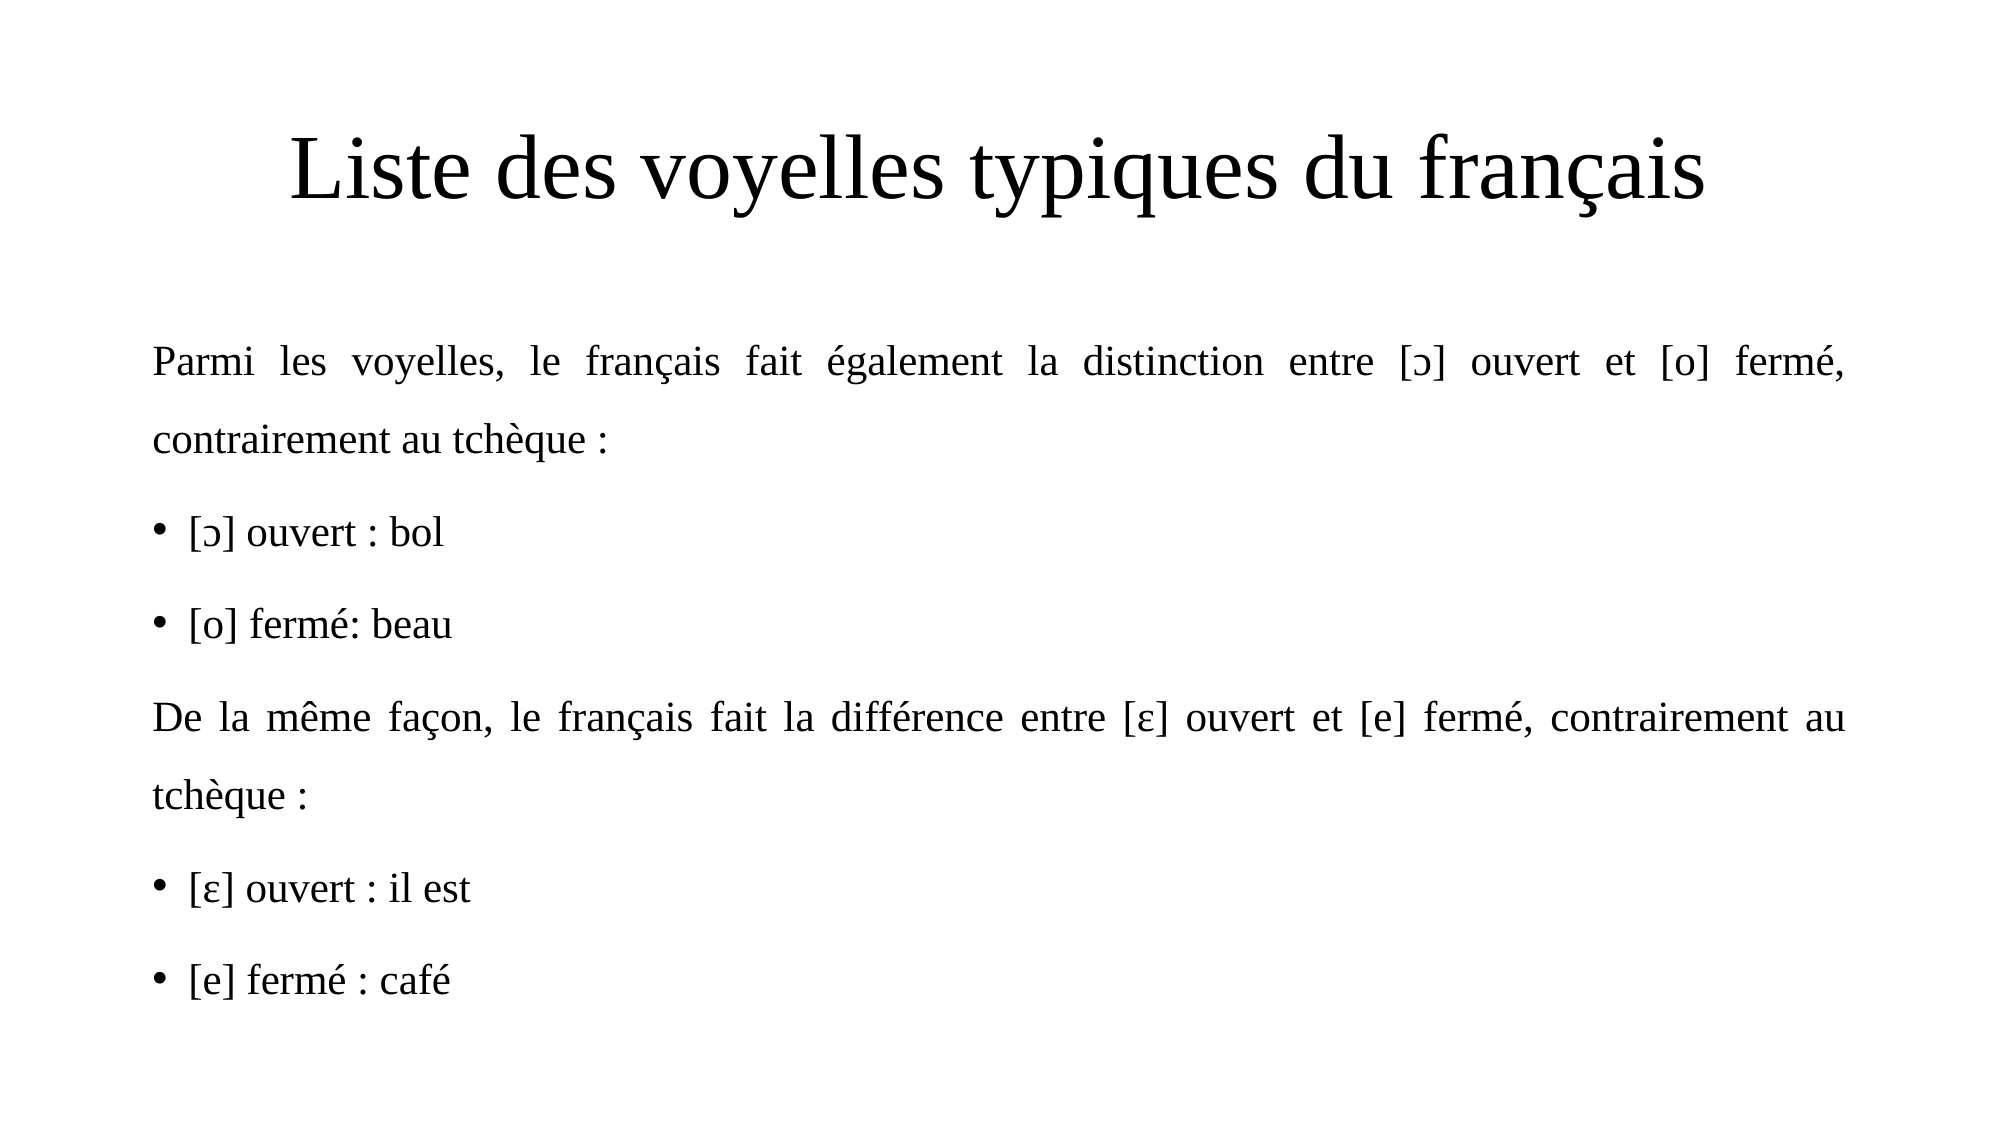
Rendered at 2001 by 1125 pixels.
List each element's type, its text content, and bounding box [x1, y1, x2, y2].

list Parmi les voyelles, le français fait également la distinction entre [ɔ] ouvert et [o] fermé, contrairement au tchèque : [ɔ] ouvert : bol [o] fermé: beau De la même façon, le français fait la différence entre [ɛ] ouvert et [e] fermé, contrairement au tchèque : [ɛ] ouvert : il est [e] fermé : café [137, 299, 1863, 1014]
title Liste des voyelles typiques du français [137, 59, 1863, 278]
